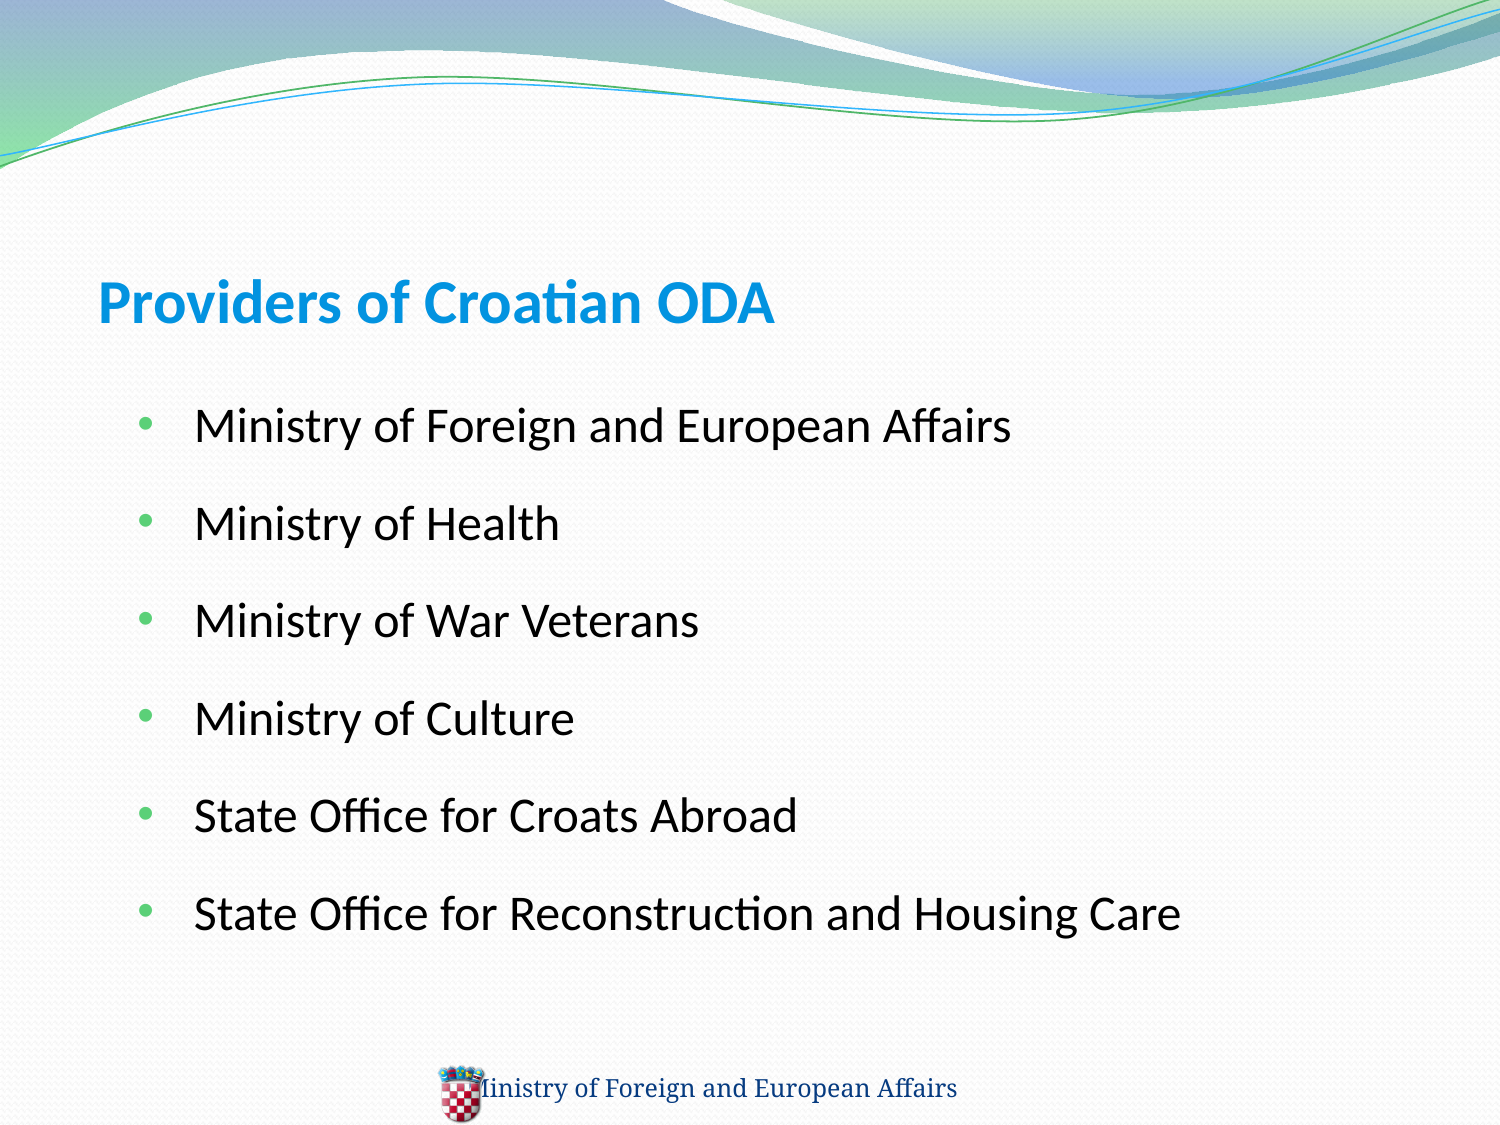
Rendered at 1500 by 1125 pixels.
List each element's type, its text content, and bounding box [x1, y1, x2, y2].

list Ministry of Foreign and European Affairs Ministry of Health Ministry of War Veterans Ministry of Culture State Office for Croats Abroad State Office for Reconstruction and Housing Care [100, 385, 1400, 1035]
picture [435, 1062, 487, 1125]
title Providers of Croatian ODA [98, 184, 1500, 336]
footer Ministry of Foreign and European Affairs [437, 1042, 988, 1103]
